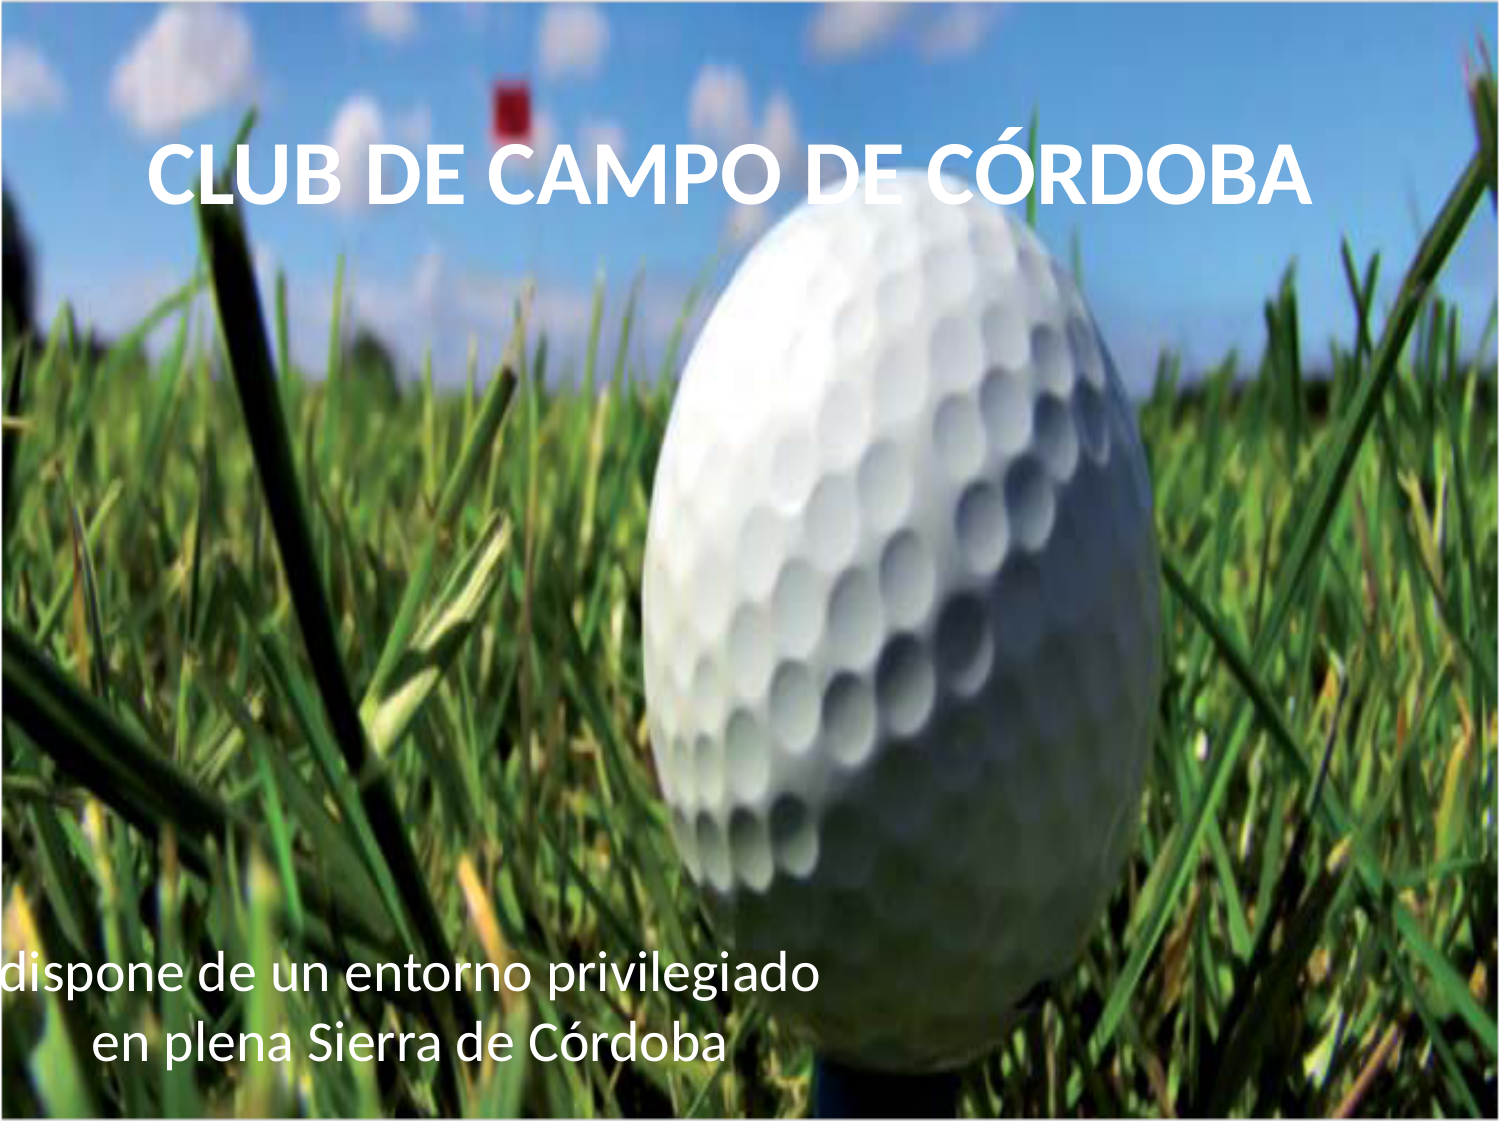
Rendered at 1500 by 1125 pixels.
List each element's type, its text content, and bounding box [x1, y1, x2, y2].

picture [0, 0, 1500, 1125]
title CLUB DE CAMPO DE CÓRDOBA [93, 46, 1369, 289]
subtitle dispone de un entorno privilegiado en plena Sierra de Córdoba [0, 925, 856, 1125]
